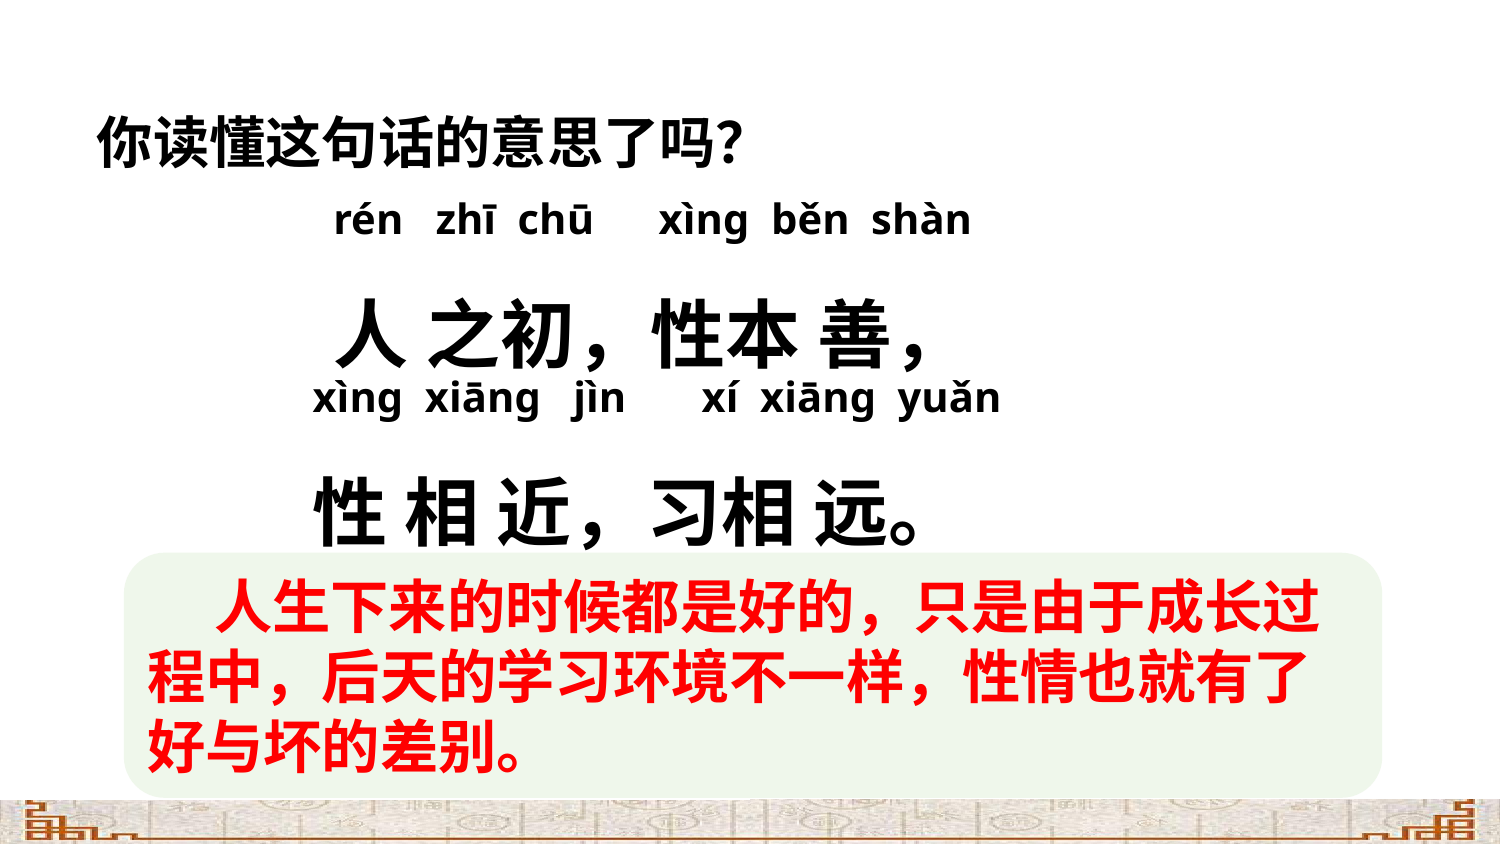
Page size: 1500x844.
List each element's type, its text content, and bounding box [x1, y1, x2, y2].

text_box xìnɡ xiānɡ jìn xí xiānɡ yuǎn 性 相 近，习相 远。 [301, 339, 1101, 562]
text_box rén zhī chū xìnɡ běn shàn 人 之初，性本 善， [322, 161, 1098, 384]
text_box 人生下来的时候都是好的，只是由于成长过程中，后天的学习环境不一样，性情也就有了好与坏的差别。 [123, 552, 1383, 798]
text_box 你读懂这句话的意思了吗？ [17, 79, 845, 182]
picture [0, 799, 1500, 844]
